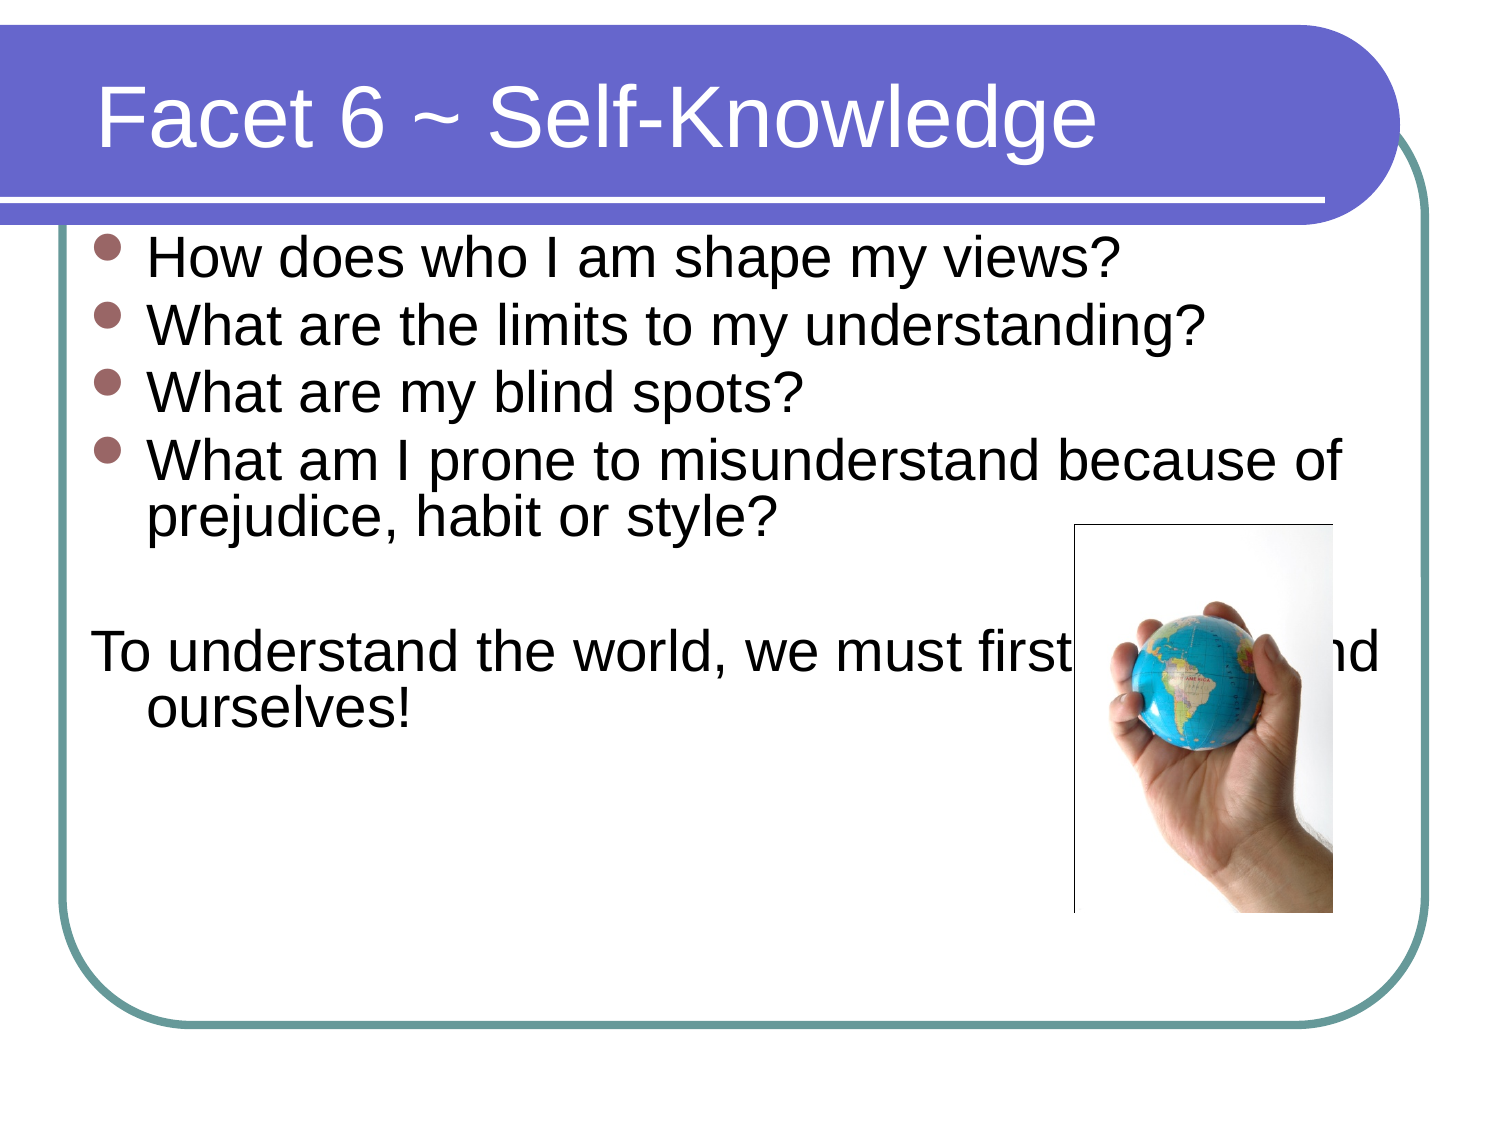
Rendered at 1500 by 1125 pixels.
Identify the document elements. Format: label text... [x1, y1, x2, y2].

picture [1074, 524, 1333, 913]
title Facet 6 ~ Self-Knowledge [31, 37, 1348, 188]
list How does who I am shape my views? What are the limits to my understanding? What are my blind spots? What am I prone to misunderstand because of prejudice, habit or style? To understand the world, we must first understand ourselves! [74, 224, 1401, 988]
